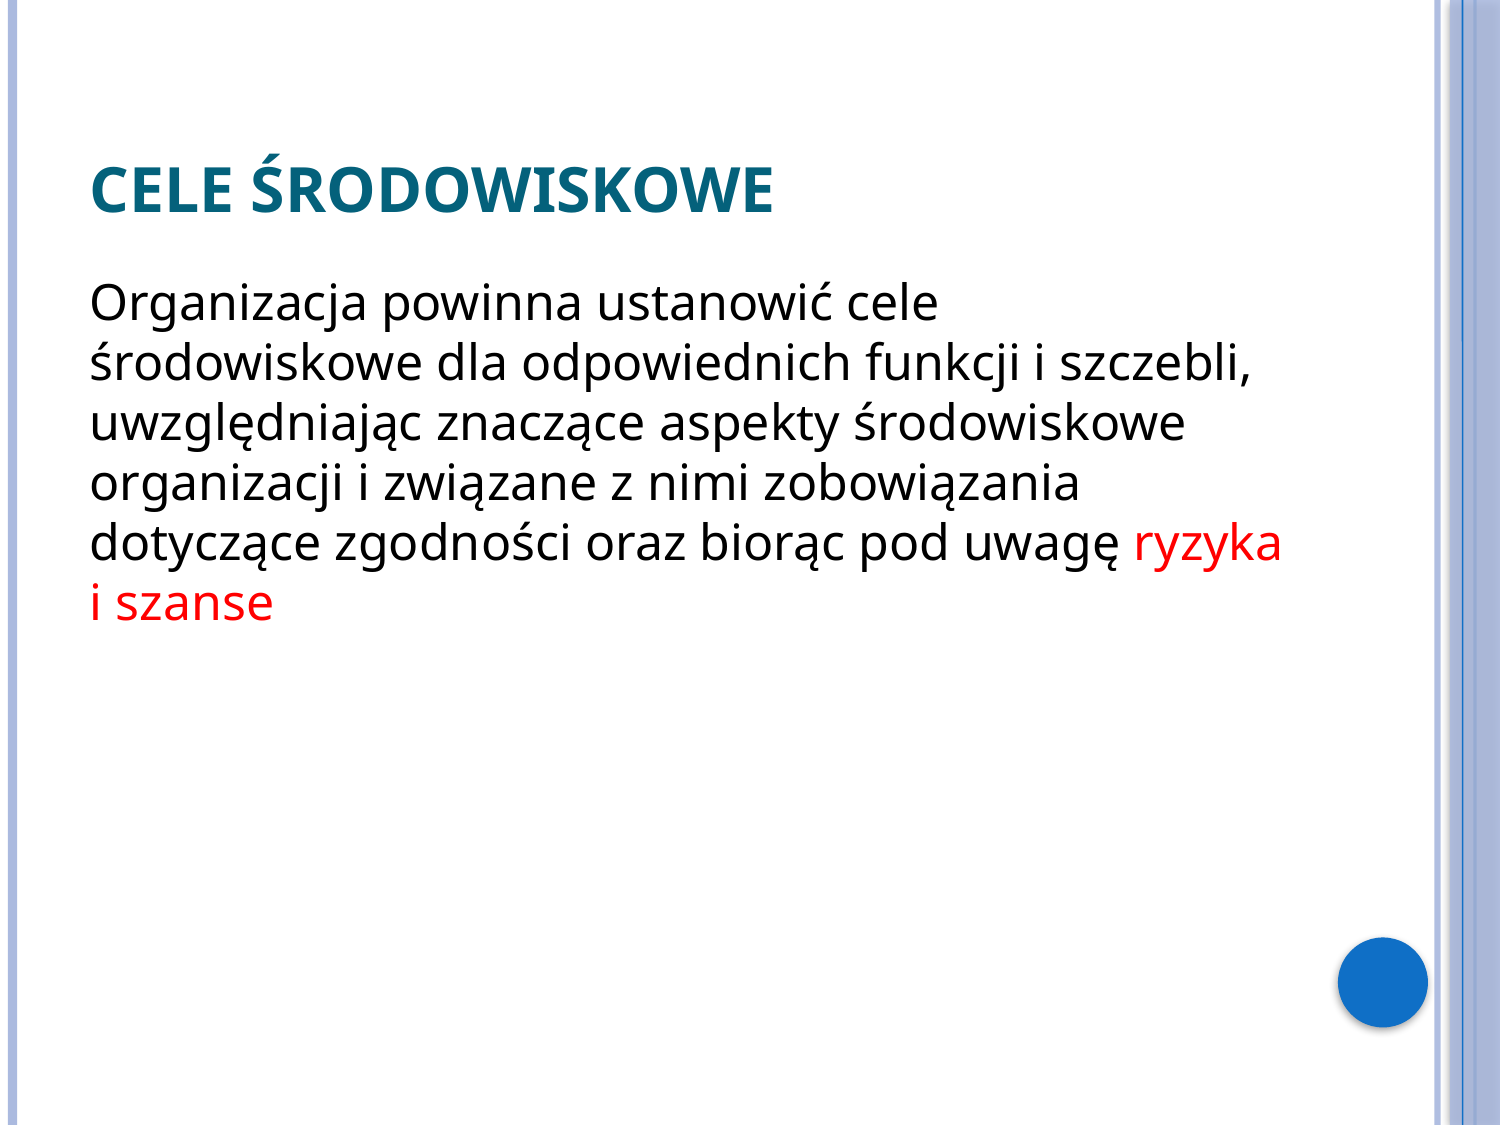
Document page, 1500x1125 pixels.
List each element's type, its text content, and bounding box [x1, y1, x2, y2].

title Cele środowiskowe [75, 45, 1300, 233]
list Organizacja powinna ustanowić cele środowiskowe dla odpowiednich funkcji i szczebli, uwzględniając znaczące aspekty środowiskowe organizacji i związane z nimi zobowiązania dotyczące zgodności oraz biorąc pod uwagę ryzyka i szanse [75, 262, 1300, 1062]
